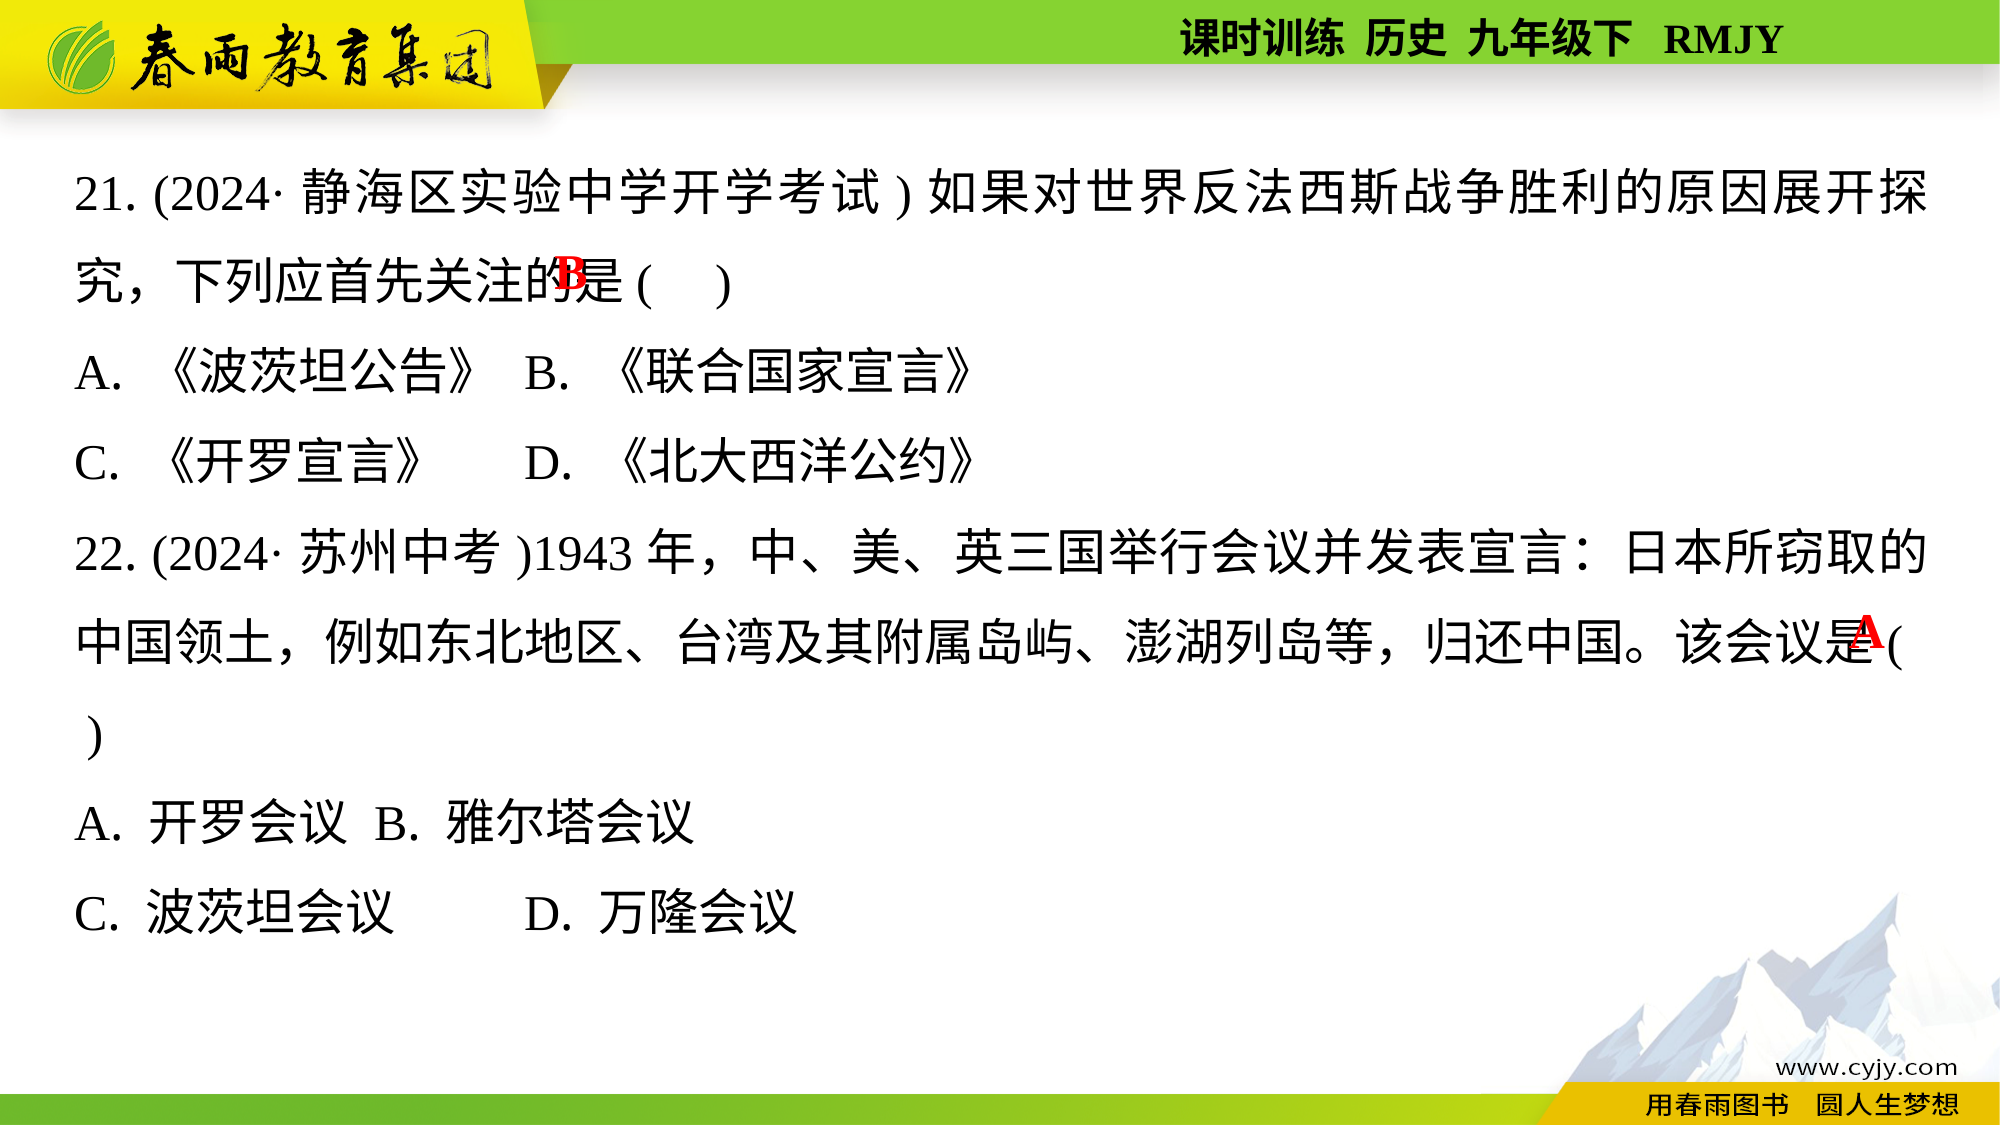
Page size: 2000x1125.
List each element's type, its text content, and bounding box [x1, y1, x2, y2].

picture [0, 0, 2000, 1125]
list 21. (2024·静海区实验中学开学考试)如果对世界反法西斯战争胜利的原因展开探究，下列应首先关注的是( ) A. 《波茨坦公告》 B. 《联合国家宣言》 C. 《开罗宣言》 D. 《北大西洋公约》 22. (2024·苏州中考)1943年，中、美、英三国举行会议并发表宣言：日本所窃取的中国领土，例如东北地区、台湾及其附属岛屿、澎湖列岛等，归还中国。该会议是( ) A. 开罗会议 B. 雅尔塔会议 C. 波茨坦会议 D. 万隆会议 [59, 122, 1944, 865]
text_box B [539, 231, 603, 307]
text_box A [1834, 590, 1900, 666]
